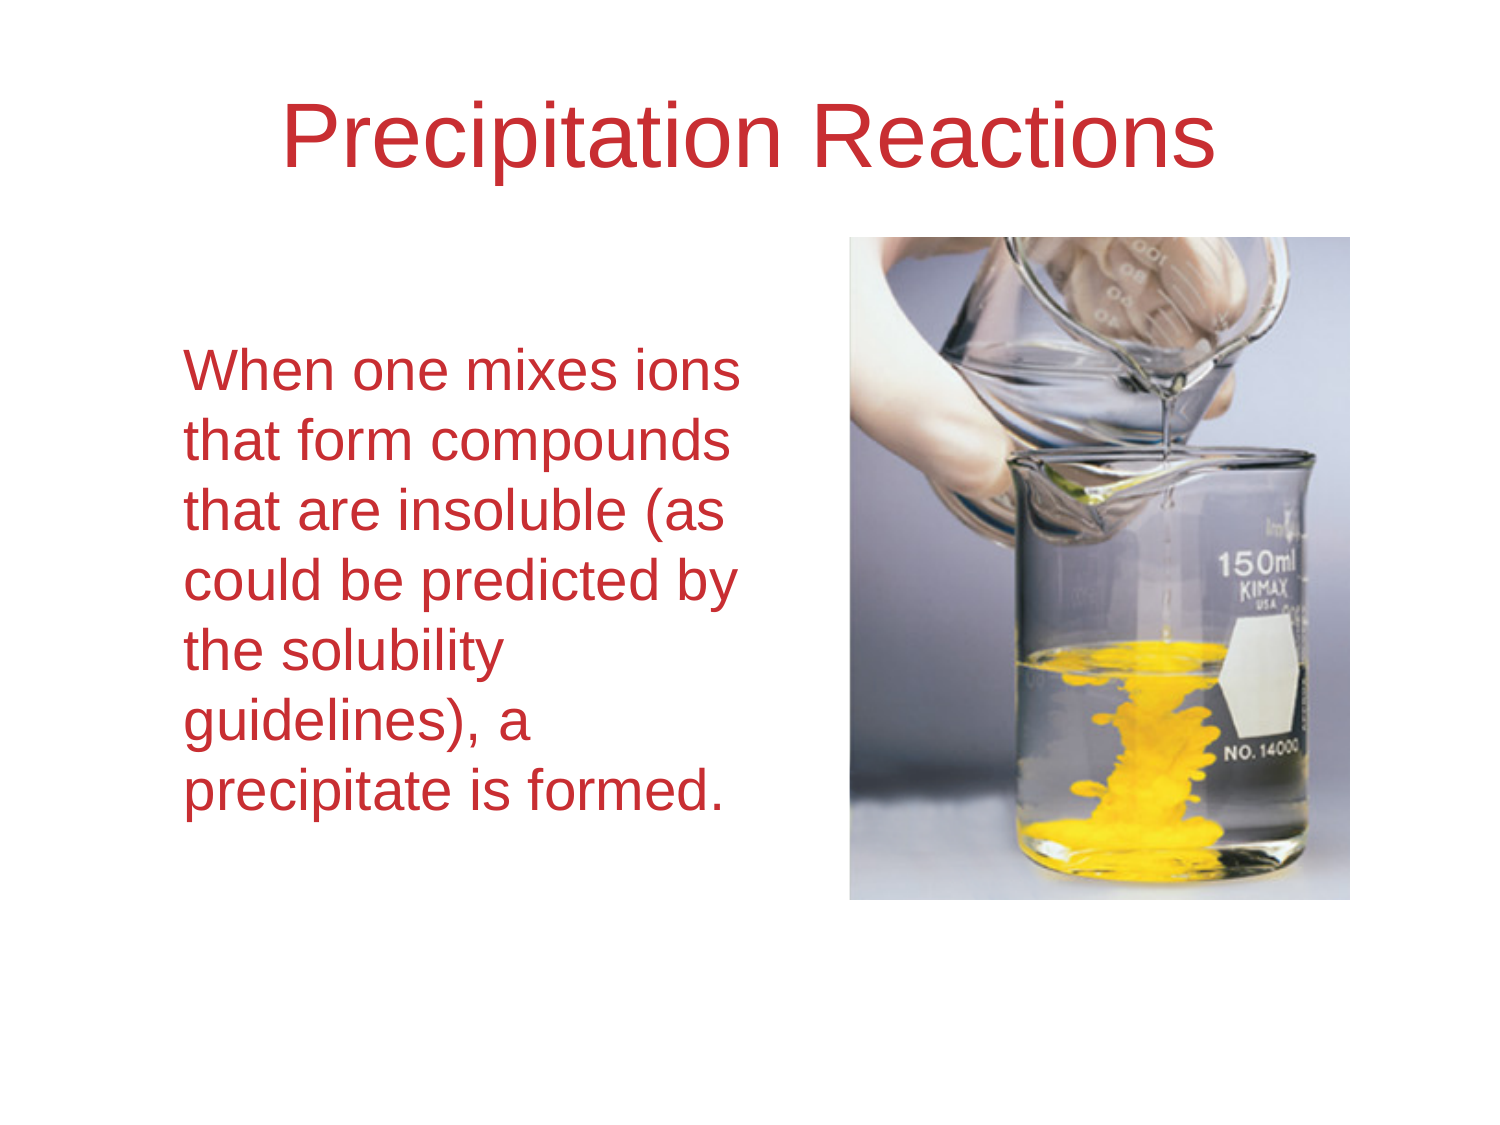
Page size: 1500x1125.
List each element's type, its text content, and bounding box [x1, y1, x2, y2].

list When one mixes ions that form compounds that are insoluble (as could be predicted by the solubility guidelines), a precipitate is formed. [112, 324, 788, 1001]
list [849, 237, 1351, 901]
title Precipitation Reactions [112, 37, 1388, 226]
